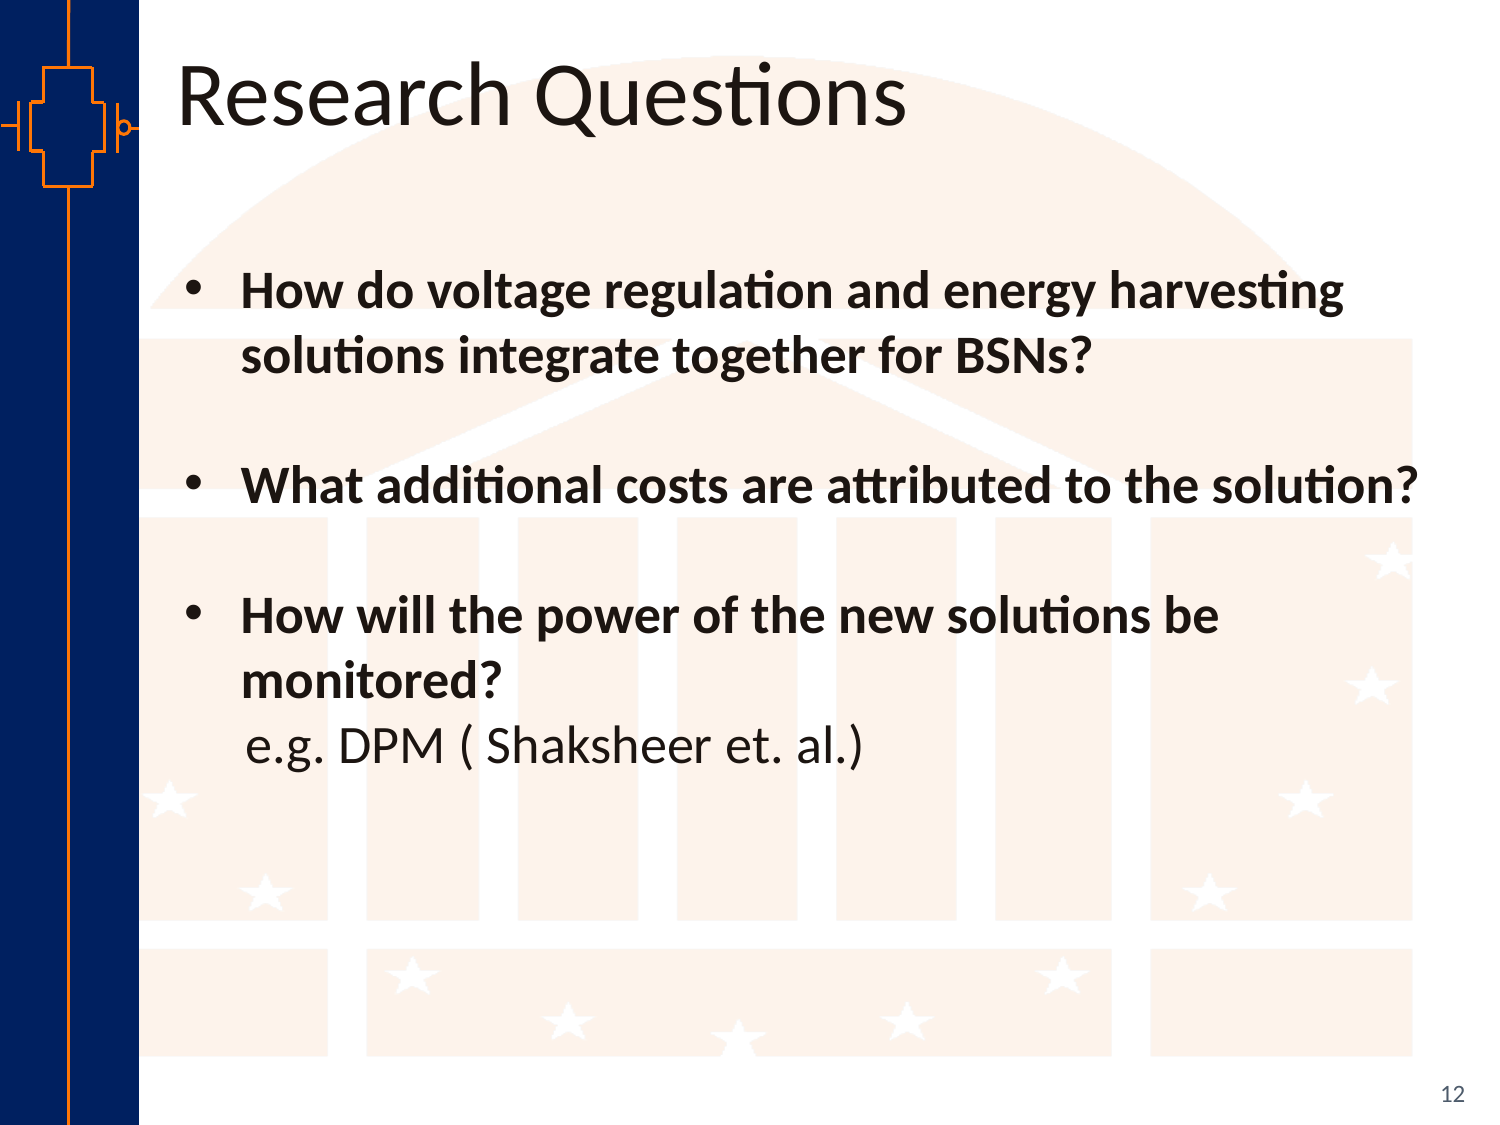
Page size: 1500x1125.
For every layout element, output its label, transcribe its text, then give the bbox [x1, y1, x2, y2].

text_box Research Questions [161, 26, 1500, 261]
slide_number 12 [1425, 1062, 1488, 1123]
text_box How do voltage regulation and energy harvesting solutions integrate together for BSNs? What additional costs are attributed to the solution? How will the power of the new solutions be monitored? e.g. DPM ( Shaksheer et. al.) [169, 247, 1500, 912]
